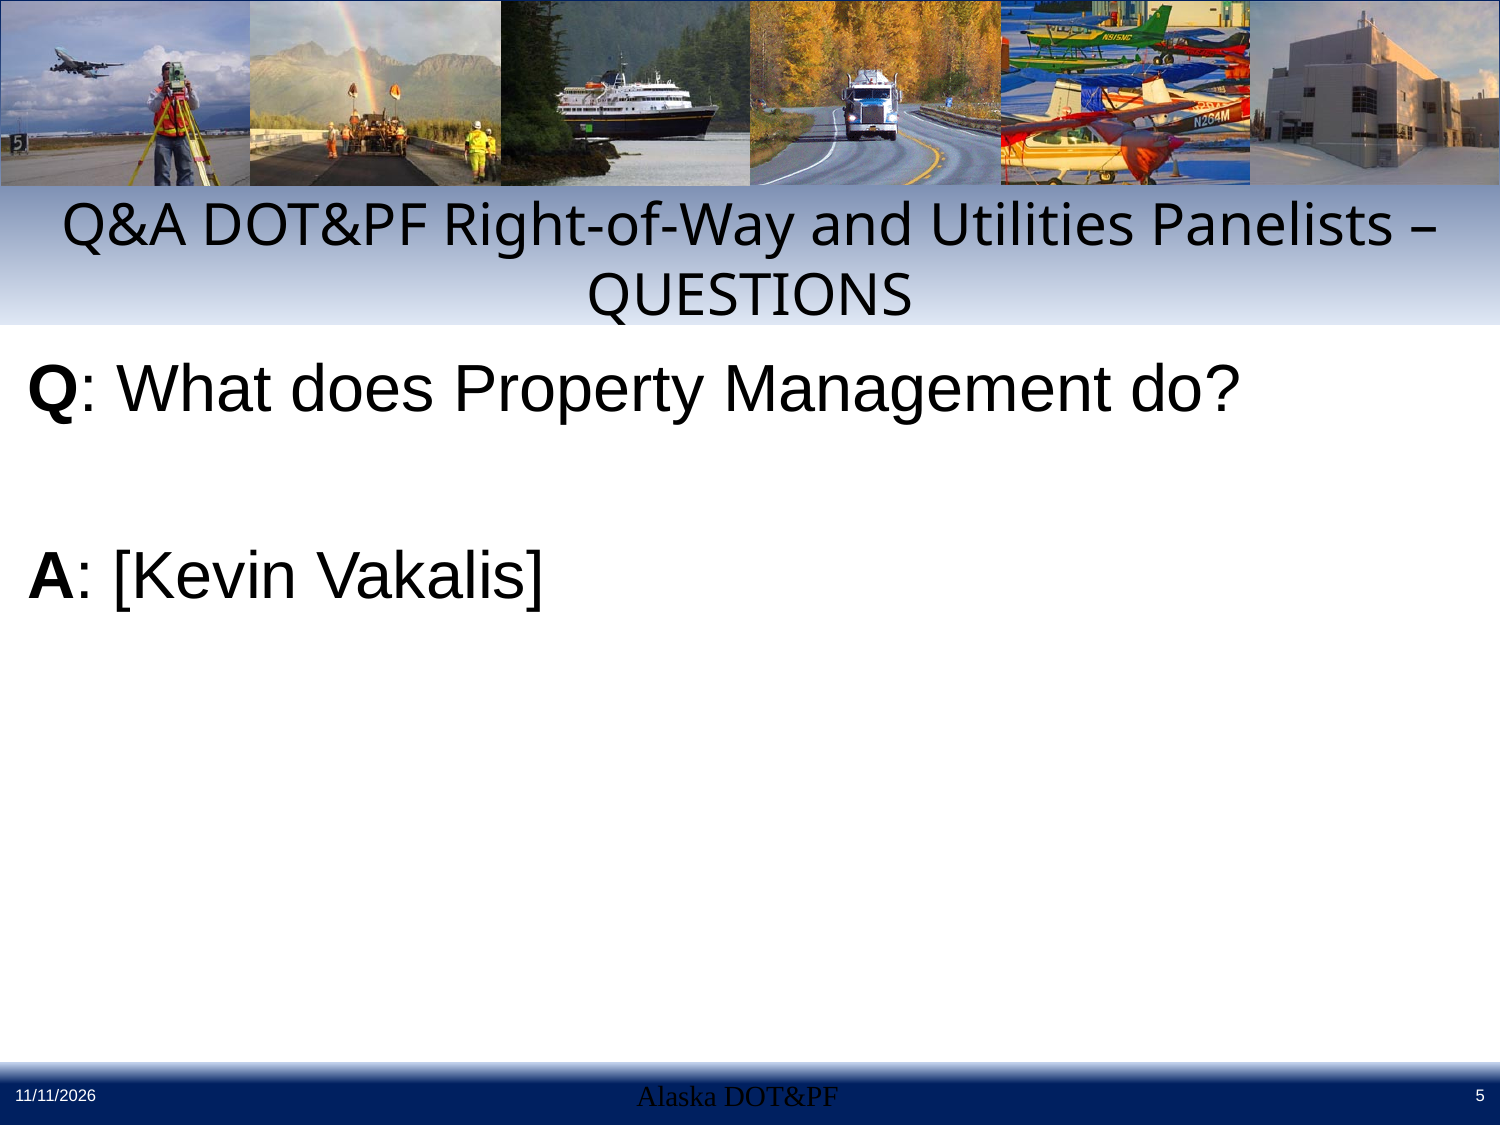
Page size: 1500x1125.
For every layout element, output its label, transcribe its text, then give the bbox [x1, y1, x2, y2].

footer Alaska DOT&PF [500, 1065, 975, 1125]
list Q: What does Property Management do? A: [Kevin Vakalis] [12, 337, 1488, 1050]
picture [1, 1, 1499, 186]
title Q&A DOT&PF Right-of-Way and Utilities Panelists – Questions [0, 189, 1500, 325]
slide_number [0, 1065, 350, 1125]
slide_number 5 [1149, 1065, 1500, 1125]
